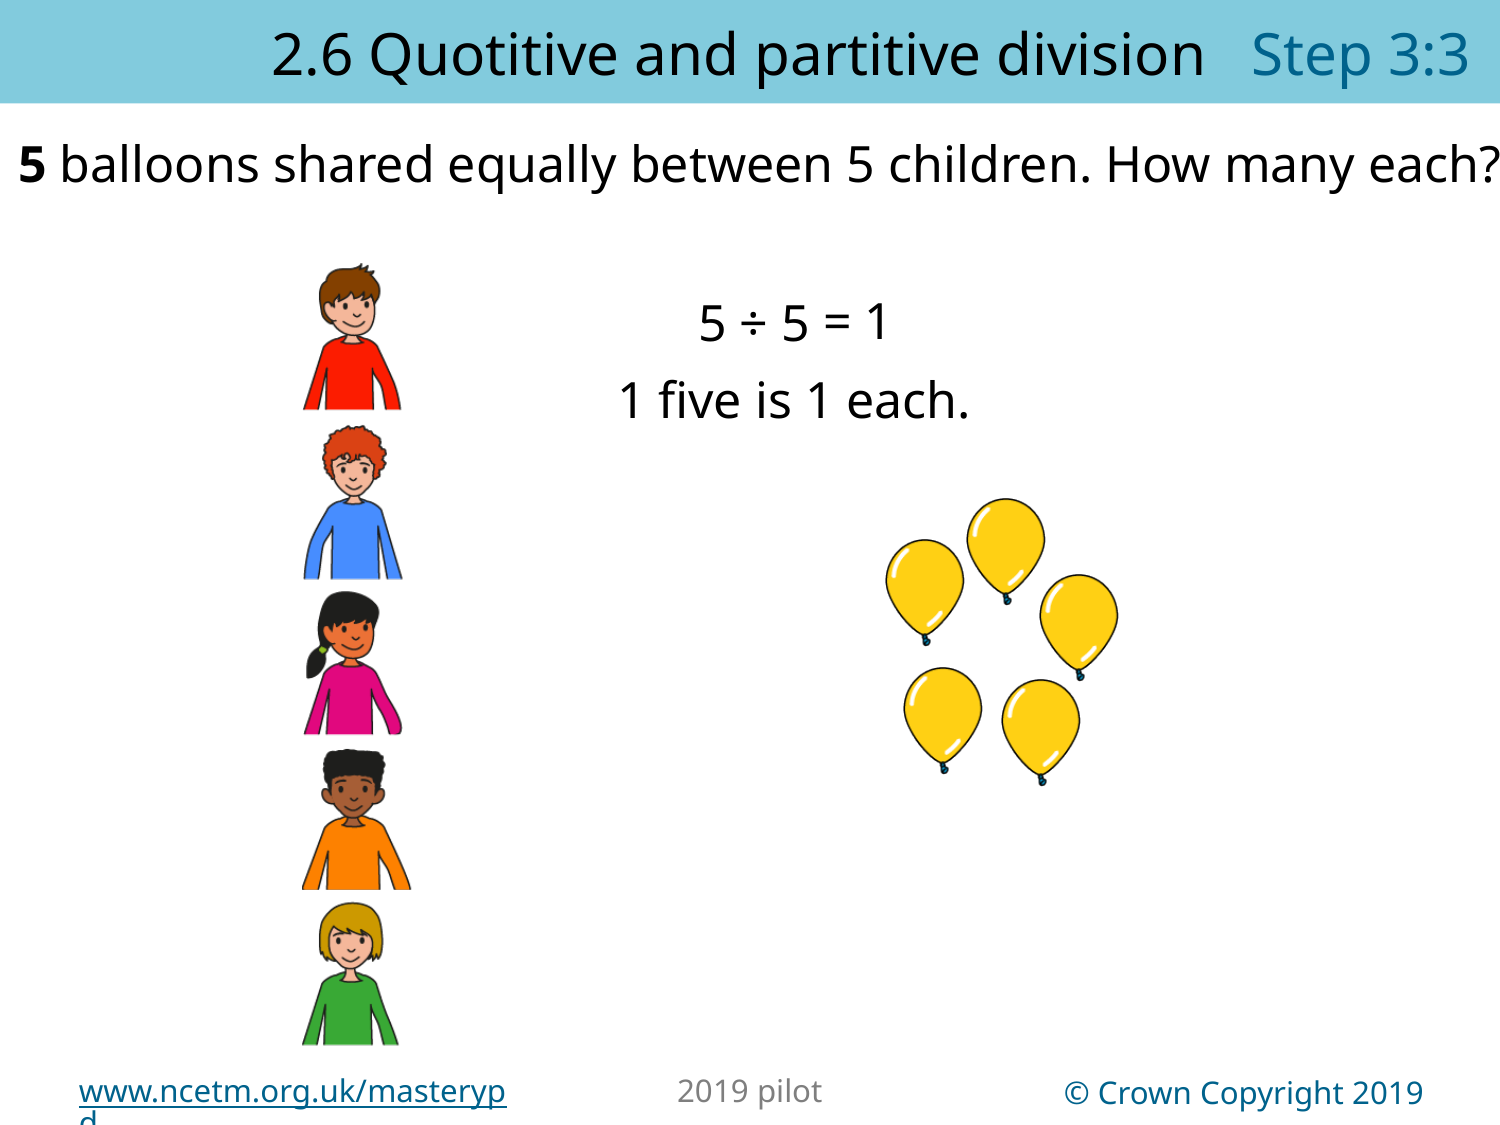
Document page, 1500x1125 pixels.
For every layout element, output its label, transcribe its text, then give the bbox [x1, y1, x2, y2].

picture [300, 263, 444, 1055]
picture [885, 538, 965, 648]
picture [966, 497, 1119, 788]
text_box 1 five is 1 each. [602, 361, 1000, 437]
picture [903, 667, 983, 776]
text_box 5 ÷ 5 [683, 283, 838, 359]
text_box = 1 [808, 282, 921, 357]
text_box 5 balloons shared equally between 5 children. How many each? [3, 125, 1500, 201]
list 2.6 Quotitive and partitive division Step 3:3 [0, 0, 1500, 104]
